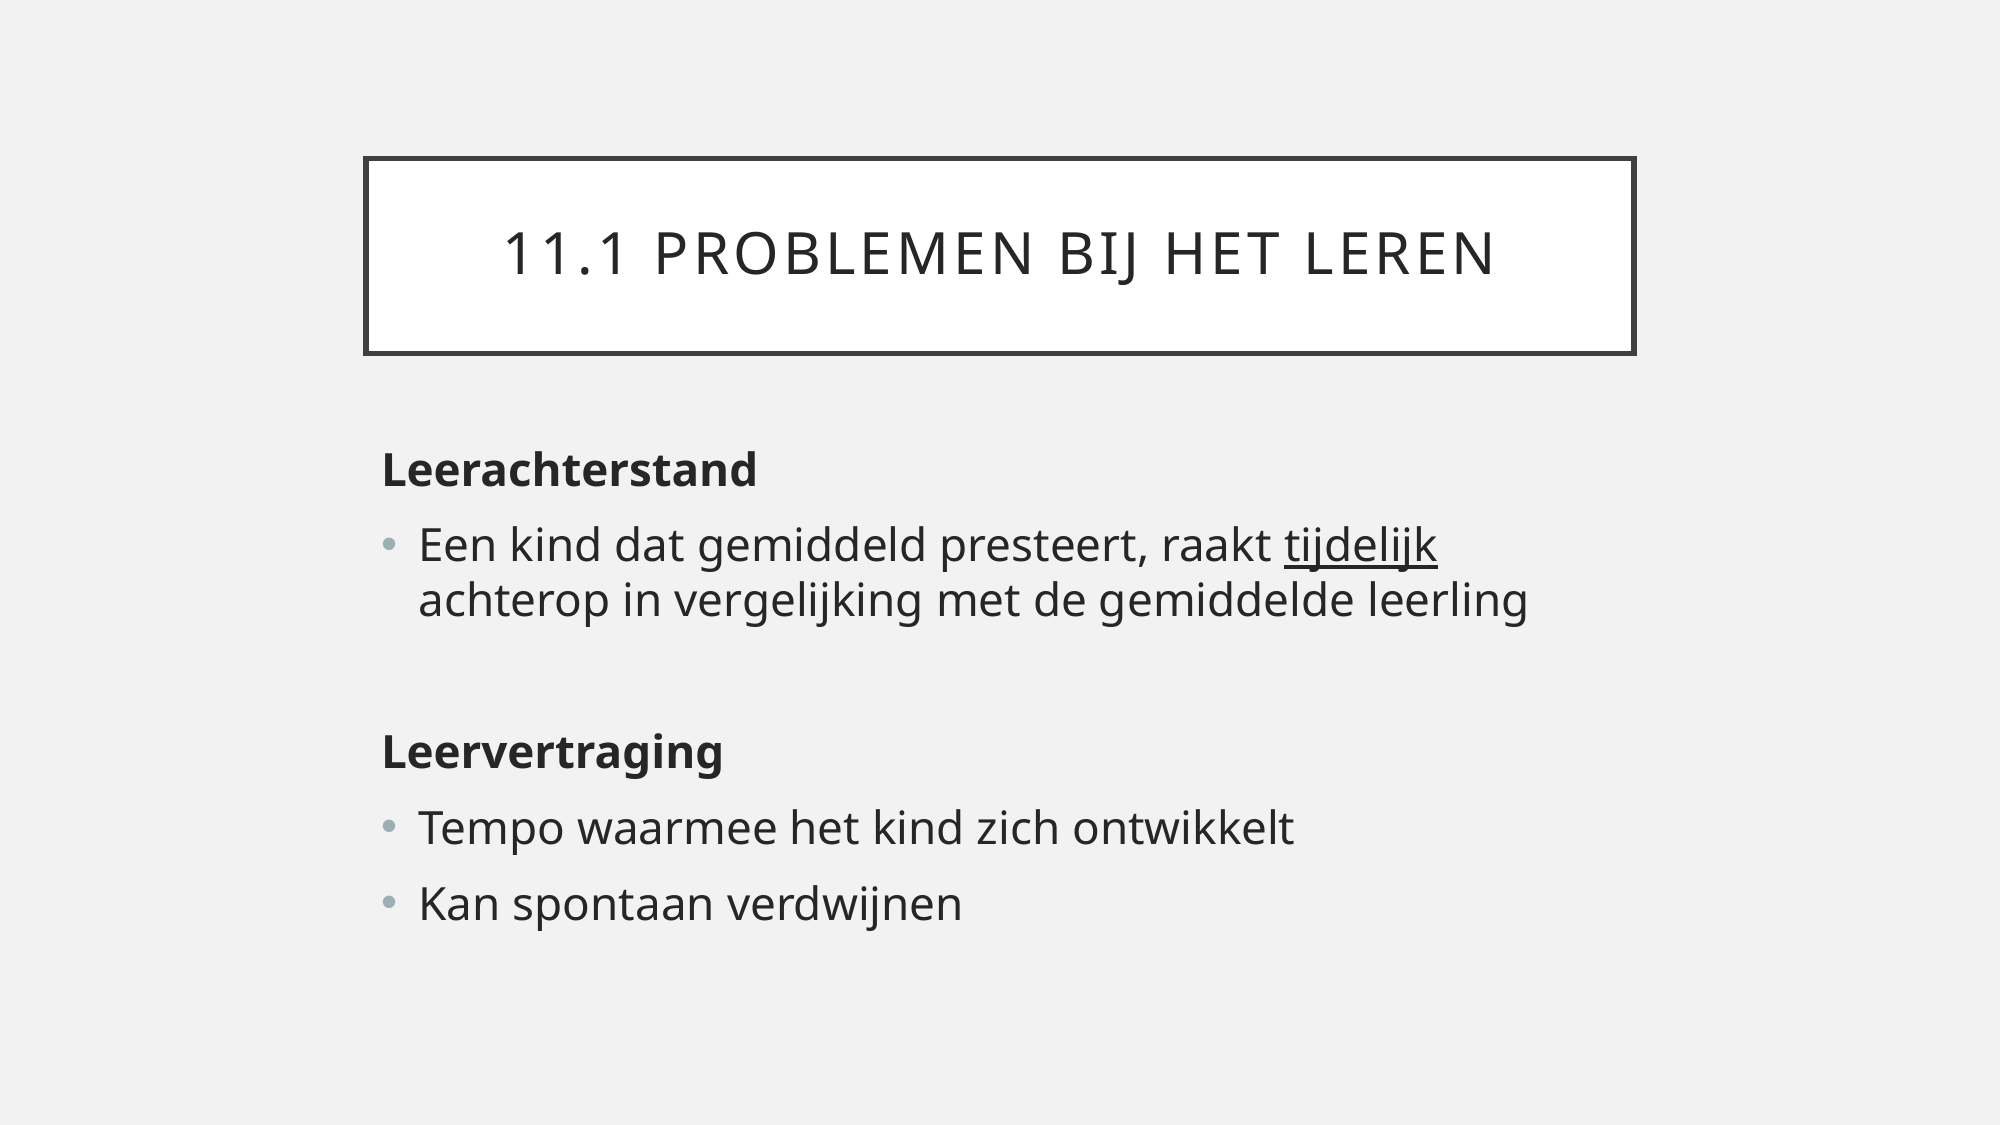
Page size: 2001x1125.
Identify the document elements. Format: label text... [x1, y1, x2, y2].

list Leerachterstand Een kind dat gemiddeld presteert, raakt tijdelijk achterop in vergelijking met de gemiddelde leerling Leervertraging Tempo waarmee het kind zich ontwikkelt Kan spontaan verdwijnen [366, 432, 1634, 1088]
title 11.1 Problemen bij het leren [363, 156, 1637, 356]
